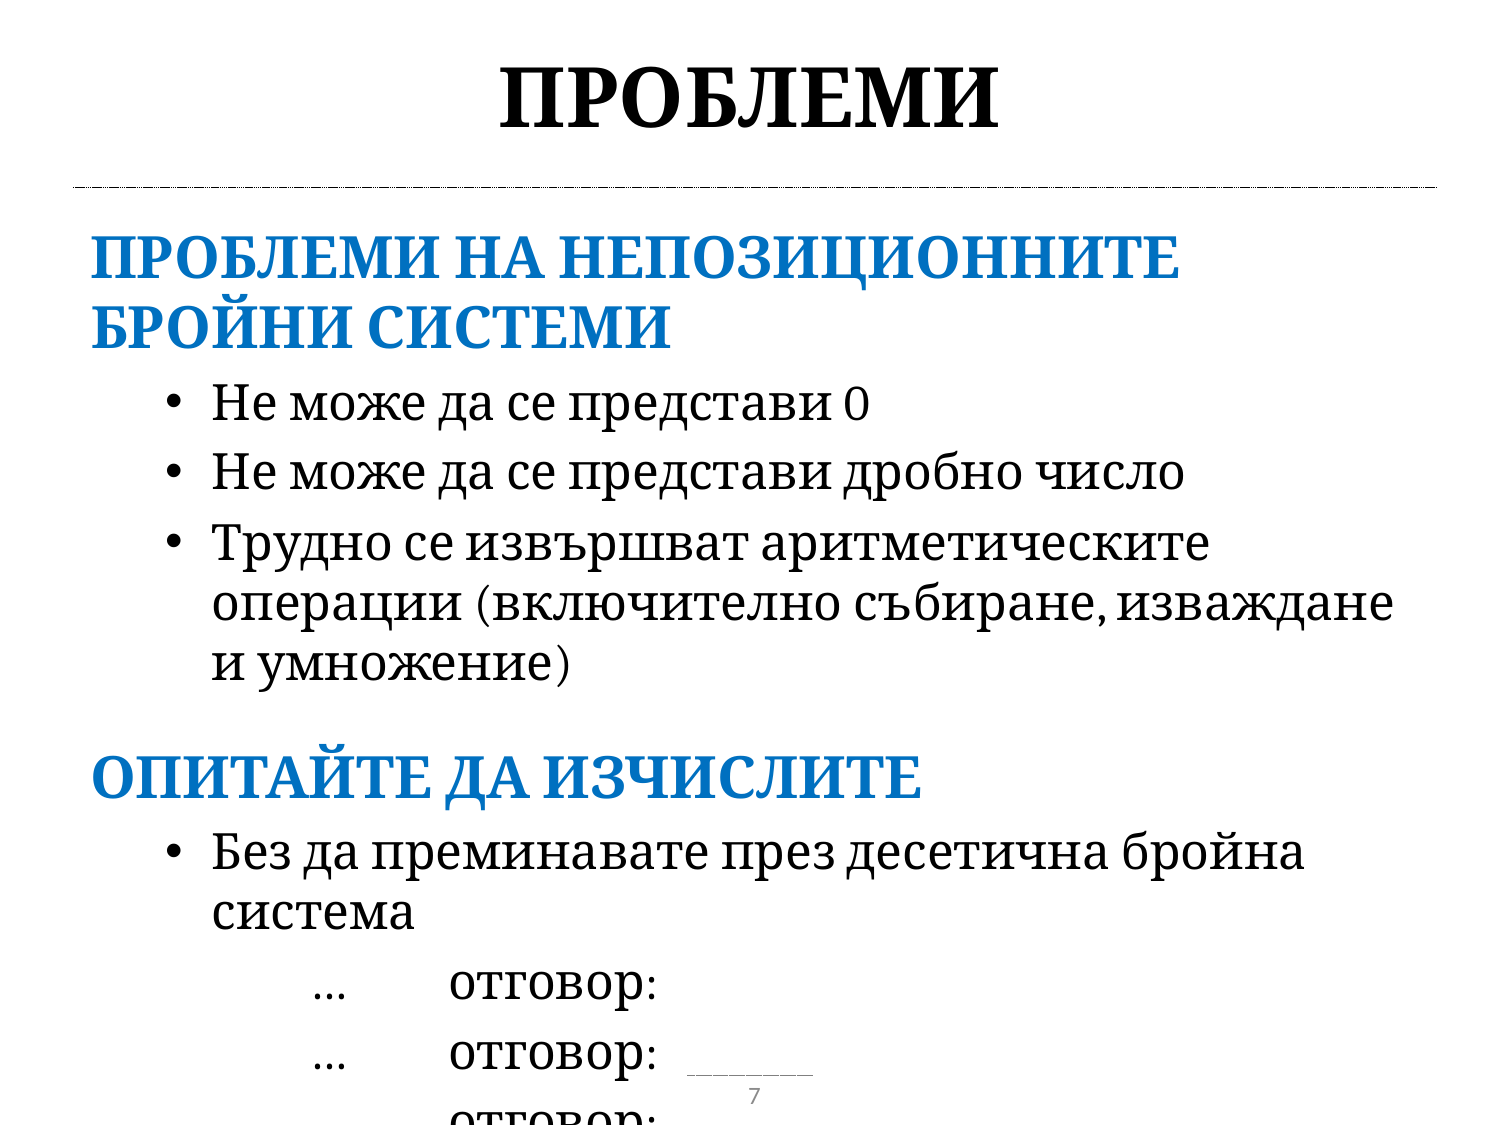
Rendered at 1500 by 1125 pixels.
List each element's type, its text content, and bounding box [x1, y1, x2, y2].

slide_number 7 [579, 1065, 930, 1125]
title Проблеми [0, 0, 1500, 188]
